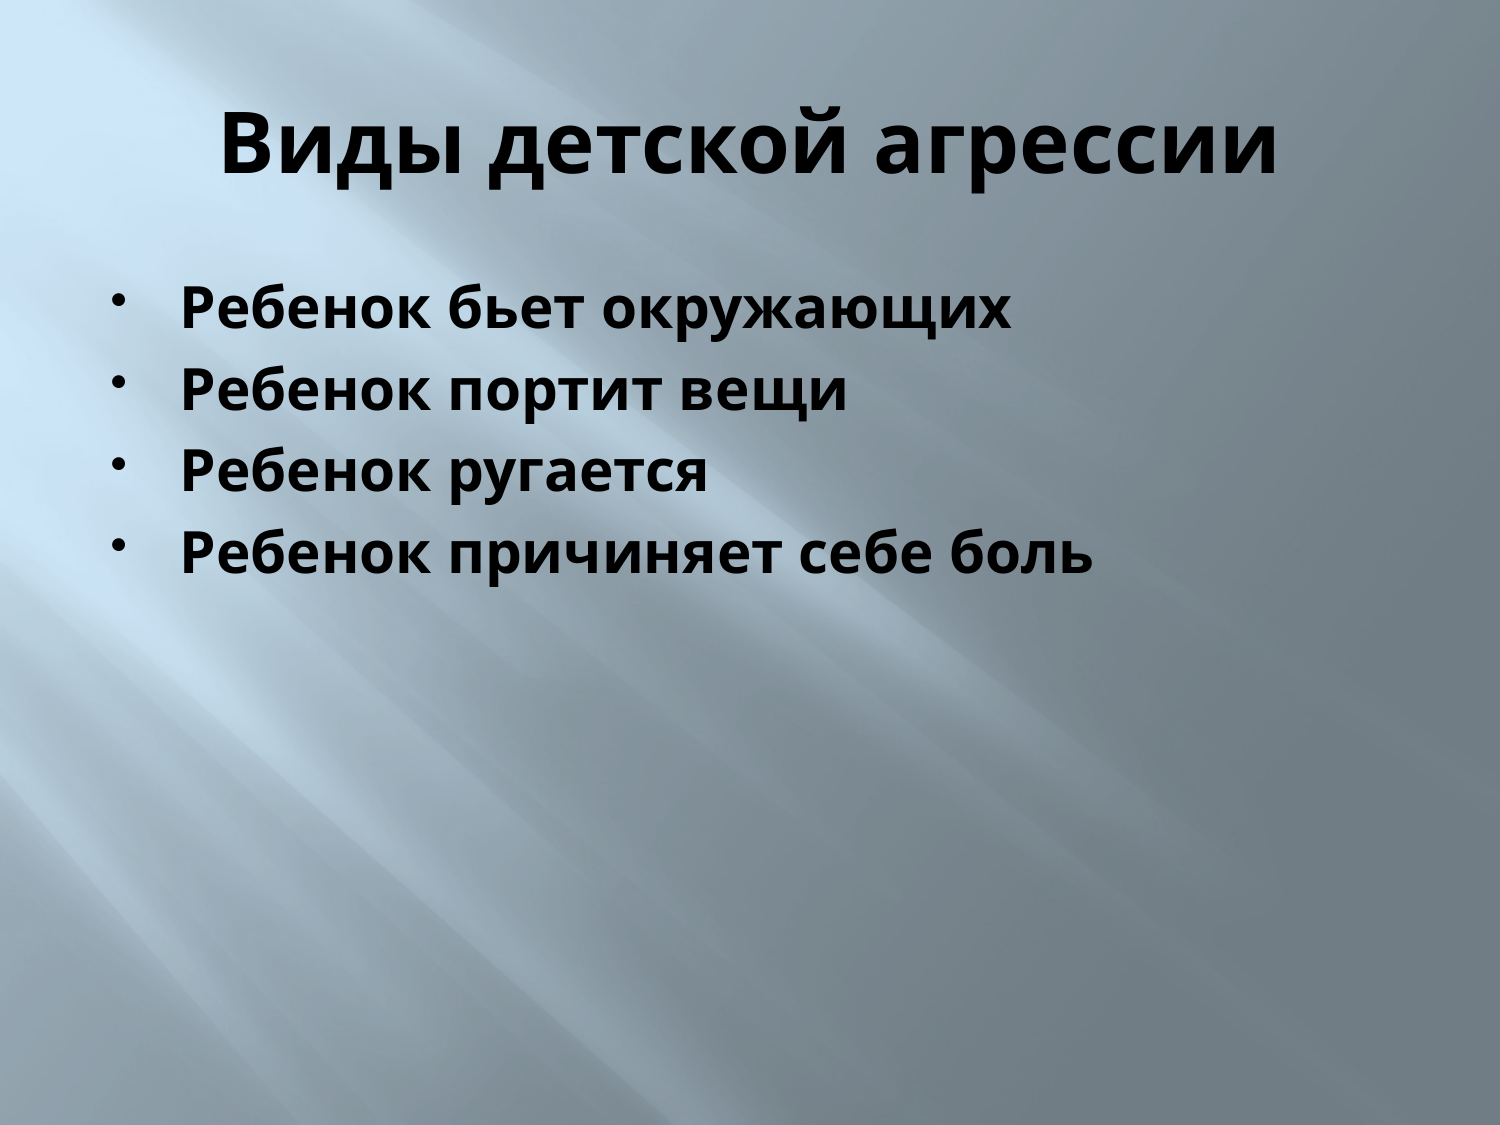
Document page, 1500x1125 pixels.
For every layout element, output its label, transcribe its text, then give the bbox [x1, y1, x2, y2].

title Виды детской агрессии [75, 45, 1425, 233]
list Ребенок бьет окружающих Ребенок портит вещи Ребенок ругается Ребенок причиняет себе боль [75, 262, 1425, 1035]
